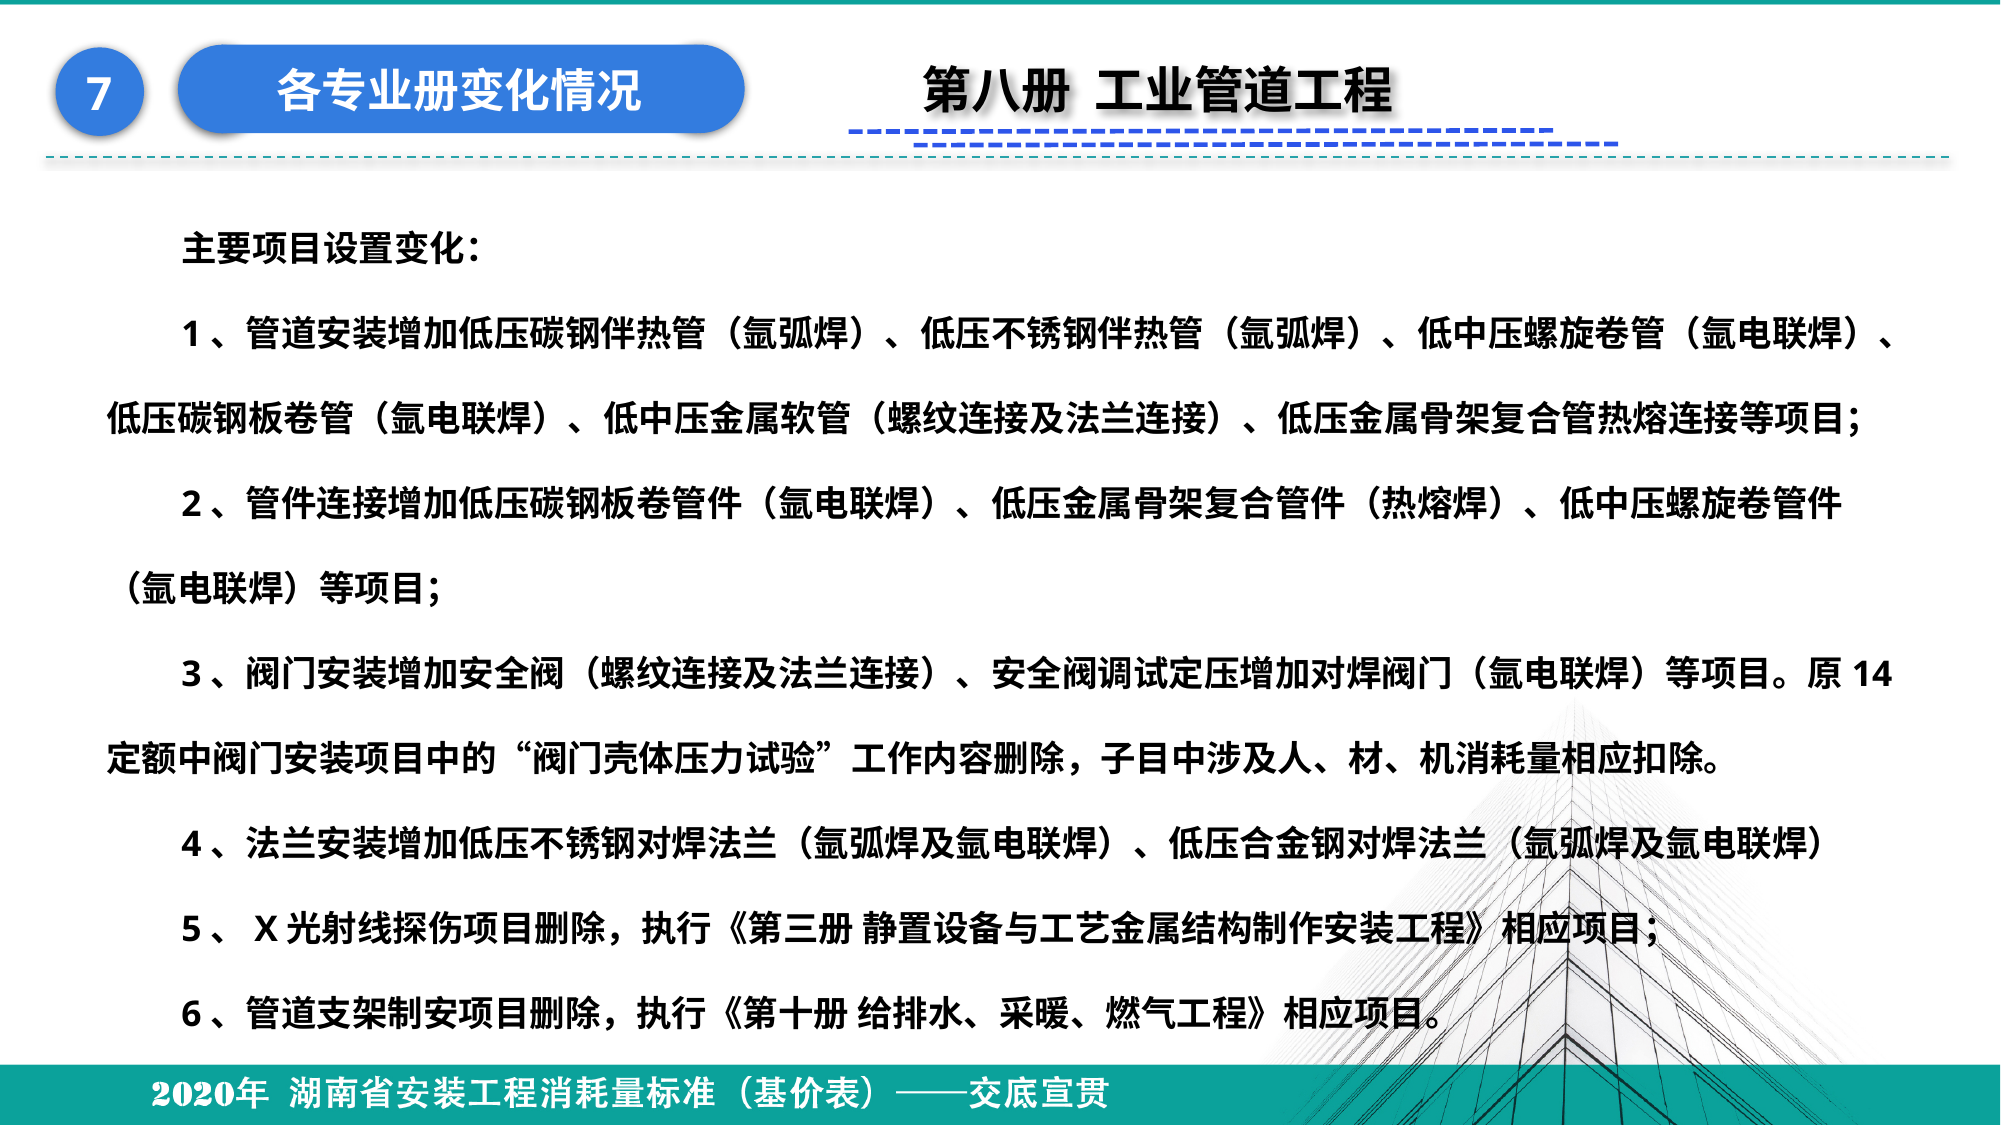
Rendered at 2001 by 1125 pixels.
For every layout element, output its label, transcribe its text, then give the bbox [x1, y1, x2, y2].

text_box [45, 44, 1955, 158]
slide_number [1918, 0, 2000, 52]
text_box 主要项目设置变化： 1、管道安装增加低压碳钢伴热管（氩弧焊）、低压不锈钢伴热管（氩弧焊）、低中压螺旋卷管（氩电联焊）、低压碳钢板卷管（氩电联焊）、低中压金属软管（螺纹连接及法兰连接）、低压金属骨架复合管热熔连接等项目； 2、管件连接增加低压碳钢板卷管件（氩电联焊）、低压金属骨架复合管件（热熔焊）、低中压螺旋卷管件（氩电联焊）等项目； 3、阀门安装增加安全阀（螺纹连接及法兰连接）、安全阀调试定压增加对焊阀门（氩电联焊）等项目。原14定额中阀门安装项目中的“阀门壳体压力试验”工作内容删除，子目中涉及人、材、机消耗量相应扣除。 4、法兰安装增加低压不锈钢对焊法兰（氩弧焊及氩电联焊）、低压合金钢对焊法兰（氩弧焊及氩电联焊） 5、X光射线探伤项目删除，执行《第三册 静置设备与工艺金属结构制作安装工程》相应项目； 6、管道支架制安项目删除，执行《第十册 给排水、采暖、燃气工程》相应项目。 [91, 176, 1909, 1042]
picture [0, 0, 2001, 1125]
